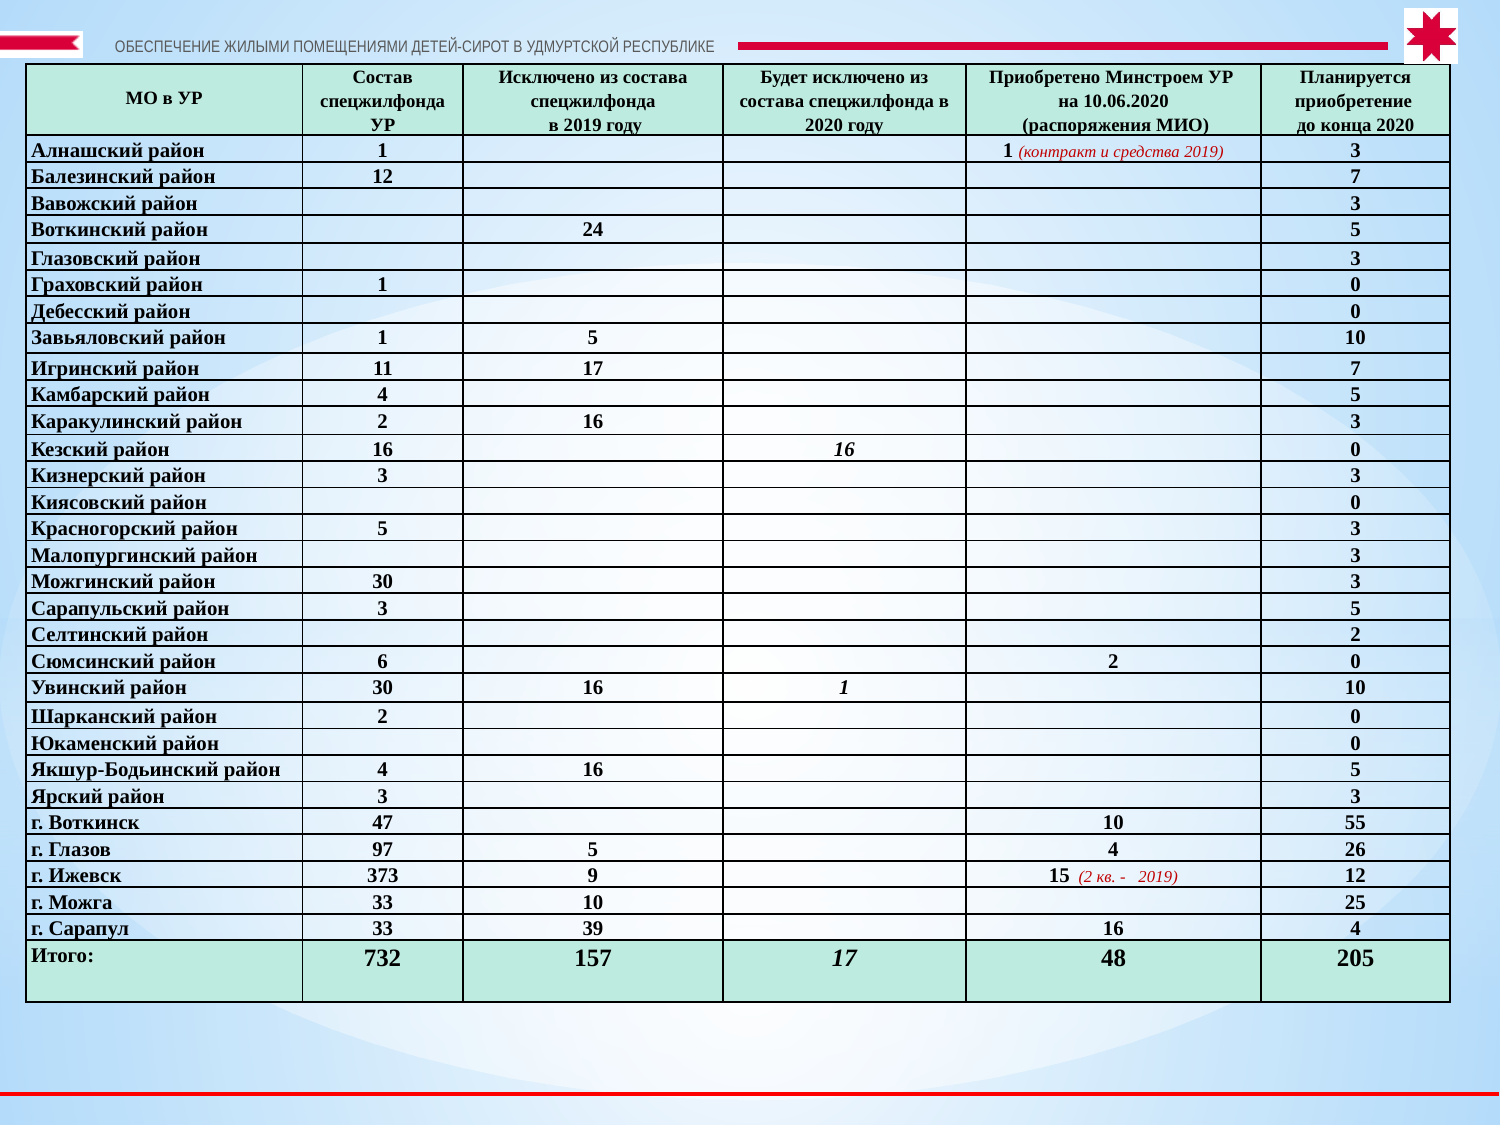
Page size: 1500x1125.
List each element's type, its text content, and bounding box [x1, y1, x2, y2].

table_cell г. Сарапул [27, 915, 302, 939]
table_cell [724, 515, 965, 540]
table_cell 16 [464, 407, 722, 434]
table_cell 39 [464, 915, 722, 939]
table_cell [724, 756, 965, 781]
picture [1403, 8, 1458, 64]
table_cell 11 [303, 354, 462, 379]
table_cell [967, 488, 1260, 513]
table_cell 0 [1262, 435, 1449, 460]
table_cell [967, 568, 1260, 592]
table_cell 4 [967, 835, 1260, 860]
table_cell Малопургинский район [27, 541, 302, 566]
table_cell [464, 136, 722, 161]
table_cell [724, 782, 965, 807]
table_cell 2 [967, 647, 1260, 672]
table_cell 5 [1262, 594, 1449, 619]
table_cell 2 [303, 703, 462, 728]
table_cell [724, 244, 965, 269]
table_cell 16 [724, 435, 965, 460]
table_cell [724, 381, 965, 405]
table_cell Балезинский район [27, 163, 302, 187]
table_cell Сарапульский район [27, 594, 302, 619]
table_cell [967, 703, 1260, 728]
table_cell 26 [1262, 835, 1449, 860]
table_cell [967, 163, 1260, 187]
table_cell 5 [303, 515, 462, 540]
table_cell [464, 189, 722, 214]
table_cell Селтинский район [27, 621, 302, 645]
table_cell Кезский район [27, 435, 302, 460]
picture [0, 30, 83, 58]
table_cell 17 [724, 941, 965, 1001]
table_cell [303, 189, 462, 214]
table_cell 205 [1262, 941, 1449, 1001]
table_cell 2 [303, 407, 462, 434]
table_cell 33 [303, 915, 462, 939]
table_cell 3 [1262, 244, 1449, 269]
table_cell 10 [1262, 674, 1449, 701]
table_cell [724, 216, 965, 242]
table_cell 15 (2 кв. - 2019) [967, 862, 1260, 886]
table_cell [724, 163, 965, 187]
table_cell [967, 594, 1260, 619]
table_cell [724, 271, 965, 295]
table_cell 2 [1262, 621, 1449, 645]
table_cell [724, 136, 965, 161]
table_cell [464, 271, 722, 295]
table_header МО в УР [27, 65, 302, 134]
table_header Приобретено Минстроем УР на 10.06.2020 (распоряжения МИО) [967, 65, 1260, 134]
table_cell Увинский район [27, 674, 302, 701]
table_cell [464, 163, 722, 187]
table_cell [967, 407, 1260, 434]
table_cell [967, 462, 1260, 487]
table_cell 25 [1262, 888, 1449, 913]
table_cell Дебесский район [27, 297, 302, 322]
table_cell 97 [303, 835, 462, 860]
table_cell 3 [1262, 515, 1449, 540]
table_cell 1 [303, 271, 462, 295]
table_cell [724, 621, 965, 645]
table_cell [464, 462, 722, 487]
table_cell [967, 354, 1260, 379]
table_cell 0 [1262, 488, 1449, 513]
table_cell 3 [1262, 541, 1449, 566]
table_cell [464, 647, 722, 672]
table_cell [724, 835, 965, 860]
table_cell 16 [303, 435, 462, 460]
table_cell г. Ижевск [27, 862, 302, 886]
table_cell 0 [1262, 297, 1449, 322]
table_cell [464, 435, 722, 460]
table_cell [967, 541, 1260, 566]
table_cell [967, 888, 1260, 913]
table_cell [464, 594, 722, 619]
table_cell 24 [464, 216, 722, 242]
table_cell 3 [303, 462, 462, 487]
table_cell [724, 888, 965, 913]
table_cell 55 [1262, 809, 1449, 833]
table_cell 9 [464, 862, 722, 886]
table_cell 4 [1262, 915, 1449, 939]
table_cell [464, 809, 722, 833]
table_cell 10 [464, 888, 722, 913]
table_cell [303, 297, 462, 322]
table_cell Шарканский район [27, 703, 302, 728]
table_cell 7 [1262, 163, 1449, 187]
table_cell [464, 621, 722, 645]
table_cell 1 (контракт и средства 2019) [967, 136, 1260, 161]
table_cell [967, 189, 1260, 214]
table_cell 4 [303, 756, 462, 781]
table_cell 3 [303, 782, 462, 807]
table_cell [303, 216, 462, 242]
table_cell 5 [464, 835, 722, 860]
table_cell [464, 381, 722, 405]
table_cell 10 [1262, 324, 1449, 352]
table_cell 3 [1262, 189, 1449, 214]
table_cell [967, 216, 1260, 242]
table_cell 5 [1262, 756, 1449, 781]
table_cell Глазовский район [27, 244, 302, 269]
table_cell 30 [303, 568, 462, 592]
table_cell [303, 729, 462, 754]
table_cell 3 [1262, 568, 1449, 592]
table_cell Красногорский район [27, 515, 302, 540]
table_cell [464, 703, 722, 728]
table_cell [724, 862, 965, 886]
table_cell 0 [1262, 729, 1449, 754]
table_cell Граховский район [27, 271, 302, 295]
table_cell Итого: [27, 941, 302, 1001]
table_cell 12 [303, 163, 462, 187]
table_cell 5 [464, 324, 722, 352]
table_cell 0 [1262, 647, 1449, 672]
table_cell [967, 244, 1260, 269]
table_cell [464, 782, 722, 807]
table_cell г. Можга [27, 888, 302, 913]
table_cell 6 [303, 647, 462, 672]
table_cell [724, 568, 965, 592]
table_cell 16 [464, 674, 722, 701]
table_cell [967, 435, 1260, 460]
table_cell [967, 324, 1260, 352]
table_cell [303, 621, 462, 645]
table_cell 3 [1262, 782, 1449, 807]
table_cell 1 [724, 674, 965, 701]
table_cell Можгинский район [27, 568, 302, 592]
table_cell [967, 782, 1260, 807]
table_cell 732 [303, 941, 462, 1001]
table_cell [724, 594, 965, 619]
table_cell 0 [1262, 271, 1449, 295]
text_box ОБЕСПЕЧЕНИЕ ЖИЛЫМИ ПОМЕЩЕНИЯМИ ДЕТЕЙ-СИРОТ В УДМУРТСКОЙ РЕСПУБЛИКЕ [100, 28, 759, 63]
table_cell 0 [1262, 703, 1449, 728]
table_cell 33 [303, 888, 462, 913]
table_cell [967, 271, 1260, 295]
table_cell [724, 729, 965, 754]
table_cell 5 [1262, 381, 1449, 405]
table_cell Ярский район [27, 782, 302, 807]
table_cell 3 [1262, 407, 1449, 434]
table_cell [967, 756, 1260, 781]
table_cell [724, 297, 965, 322]
table_cell [724, 189, 965, 214]
table_cell 157 [464, 941, 722, 1001]
table_cell [724, 488, 965, 513]
table_cell [464, 297, 722, 322]
table_cell [464, 244, 722, 269]
table_cell Киясовский район [27, 488, 302, 513]
table_cell 30 [303, 674, 462, 701]
table_cell [967, 729, 1260, 754]
table_cell 48 [967, 941, 1260, 1001]
table_cell [464, 541, 722, 566]
table_header Исключено из состава спецжилфонда в 2019 году [464, 65, 722, 134]
table_cell 7 [1262, 354, 1449, 379]
table_cell 17 [464, 354, 722, 379]
table_cell Сюмсинский район [27, 647, 302, 672]
table_cell [464, 568, 722, 592]
table_cell 3 [1262, 136, 1449, 161]
table_cell [967, 674, 1260, 701]
table_cell [724, 647, 965, 672]
table_cell [967, 297, 1260, 322]
table_header Будет исключено из состава спецжилфонда в 2020 году [724, 65, 965, 134]
table_cell г. Глазов [27, 835, 302, 860]
table_cell Юкаменский район [27, 729, 302, 754]
table_cell 1 [303, 324, 462, 352]
table_cell 3 [1262, 462, 1449, 487]
table_cell [724, 809, 965, 833]
table_cell Воткинский район [27, 216, 302, 242]
table_cell Завьяловский район [27, 324, 302, 352]
table_cell 5 [1262, 216, 1449, 242]
table_cell [464, 729, 722, 754]
table_cell 10 [967, 809, 1260, 833]
table_cell 47 [303, 809, 462, 833]
table_cell [967, 621, 1260, 645]
table_cell 16 [967, 915, 1260, 939]
table_cell [724, 462, 965, 487]
table_cell [724, 407, 965, 434]
table_cell 1 [303, 136, 462, 161]
table_header Планируется приобретение до конца 2020 [1262, 65, 1449, 134]
table_cell г. Воткинск [27, 809, 302, 833]
table_cell [724, 354, 965, 379]
table_cell Кизнерский район [27, 462, 302, 487]
table_header Состав спецжилфонда УР [303, 65, 462, 134]
table_cell Якшур-Бодьинский район [27, 756, 302, 781]
table_cell [967, 515, 1260, 540]
table_cell 373 [303, 862, 462, 886]
table_cell [967, 381, 1260, 405]
table_cell [724, 703, 965, 728]
table_cell Каракулинский район [27, 407, 302, 434]
table_cell 16 [464, 756, 722, 781]
table_cell Камбарский район [27, 381, 302, 405]
table_cell [724, 324, 965, 352]
table_cell [724, 541, 965, 566]
table_cell [724, 915, 965, 939]
table_cell Игринский район [27, 354, 302, 379]
table_cell 4 [303, 381, 462, 405]
table_cell [303, 244, 462, 269]
table_cell [303, 488, 462, 513]
table_cell Вавожский район [27, 189, 302, 214]
table_cell 12 [1262, 862, 1449, 886]
table_cell [464, 488, 722, 513]
table_cell [464, 515, 722, 540]
table_cell Алнашский район [27, 136, 302, 161]
table_cell [303, 541, 462, 566]
table_cell 3 [303, 594, 462, 619]
